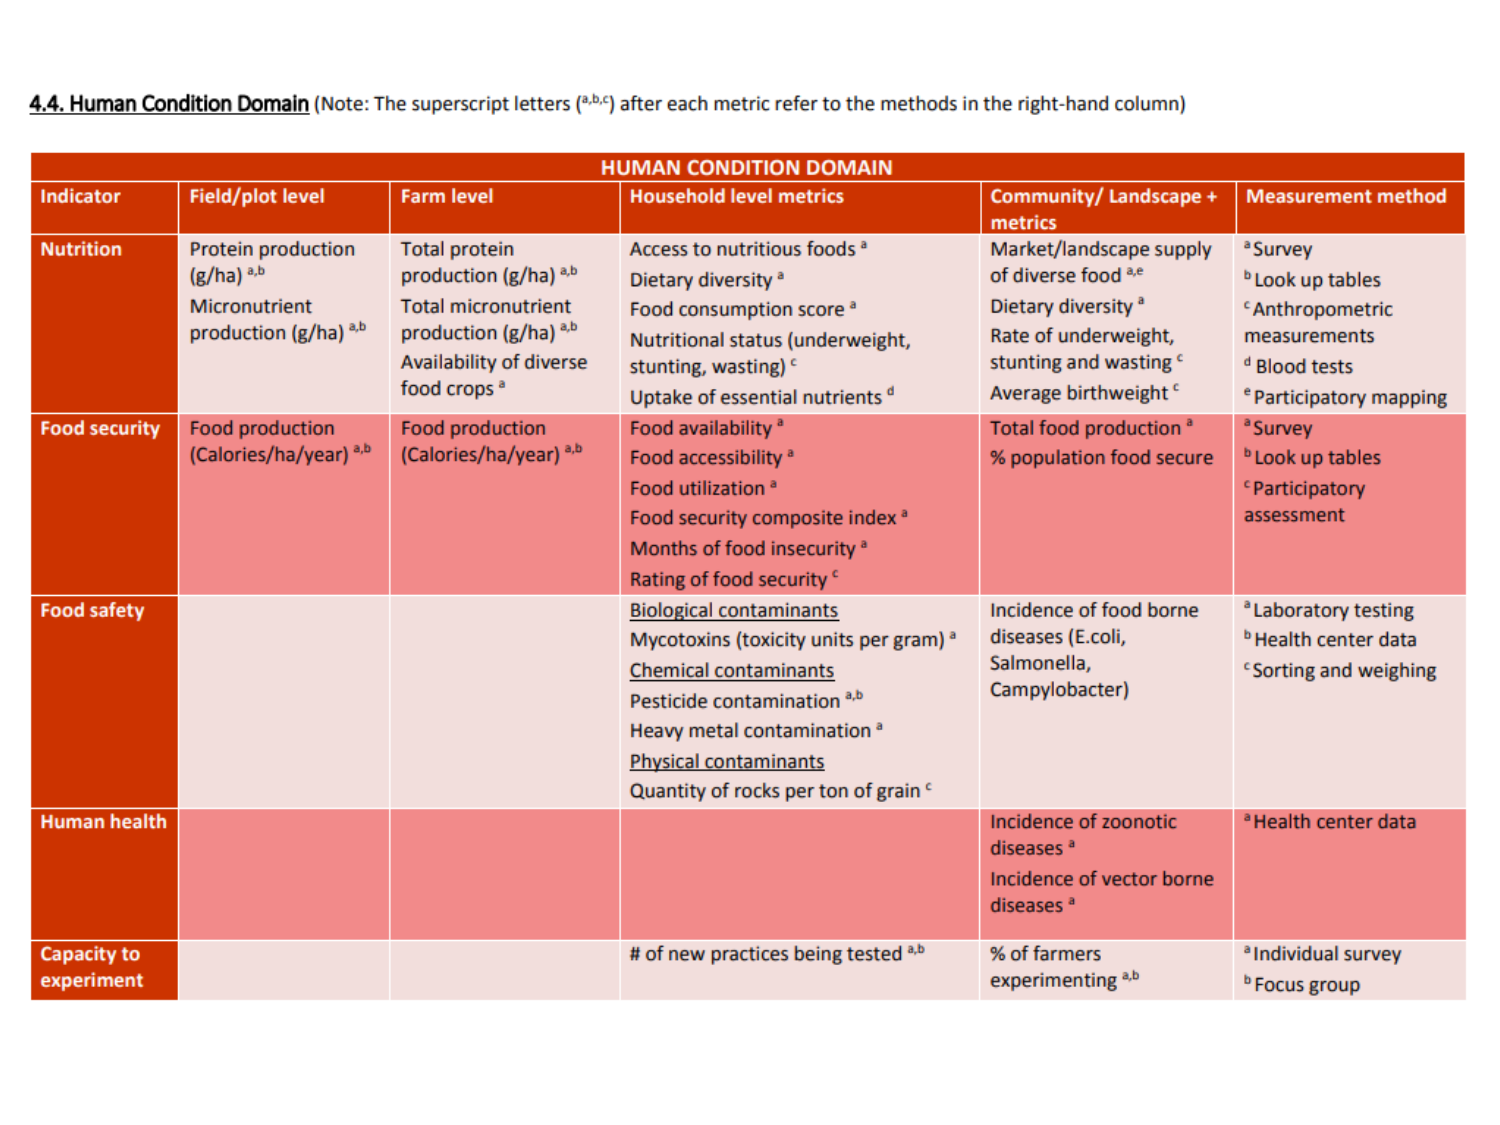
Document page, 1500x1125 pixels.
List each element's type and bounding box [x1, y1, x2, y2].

picture [24, 87, 1476, 1009]
